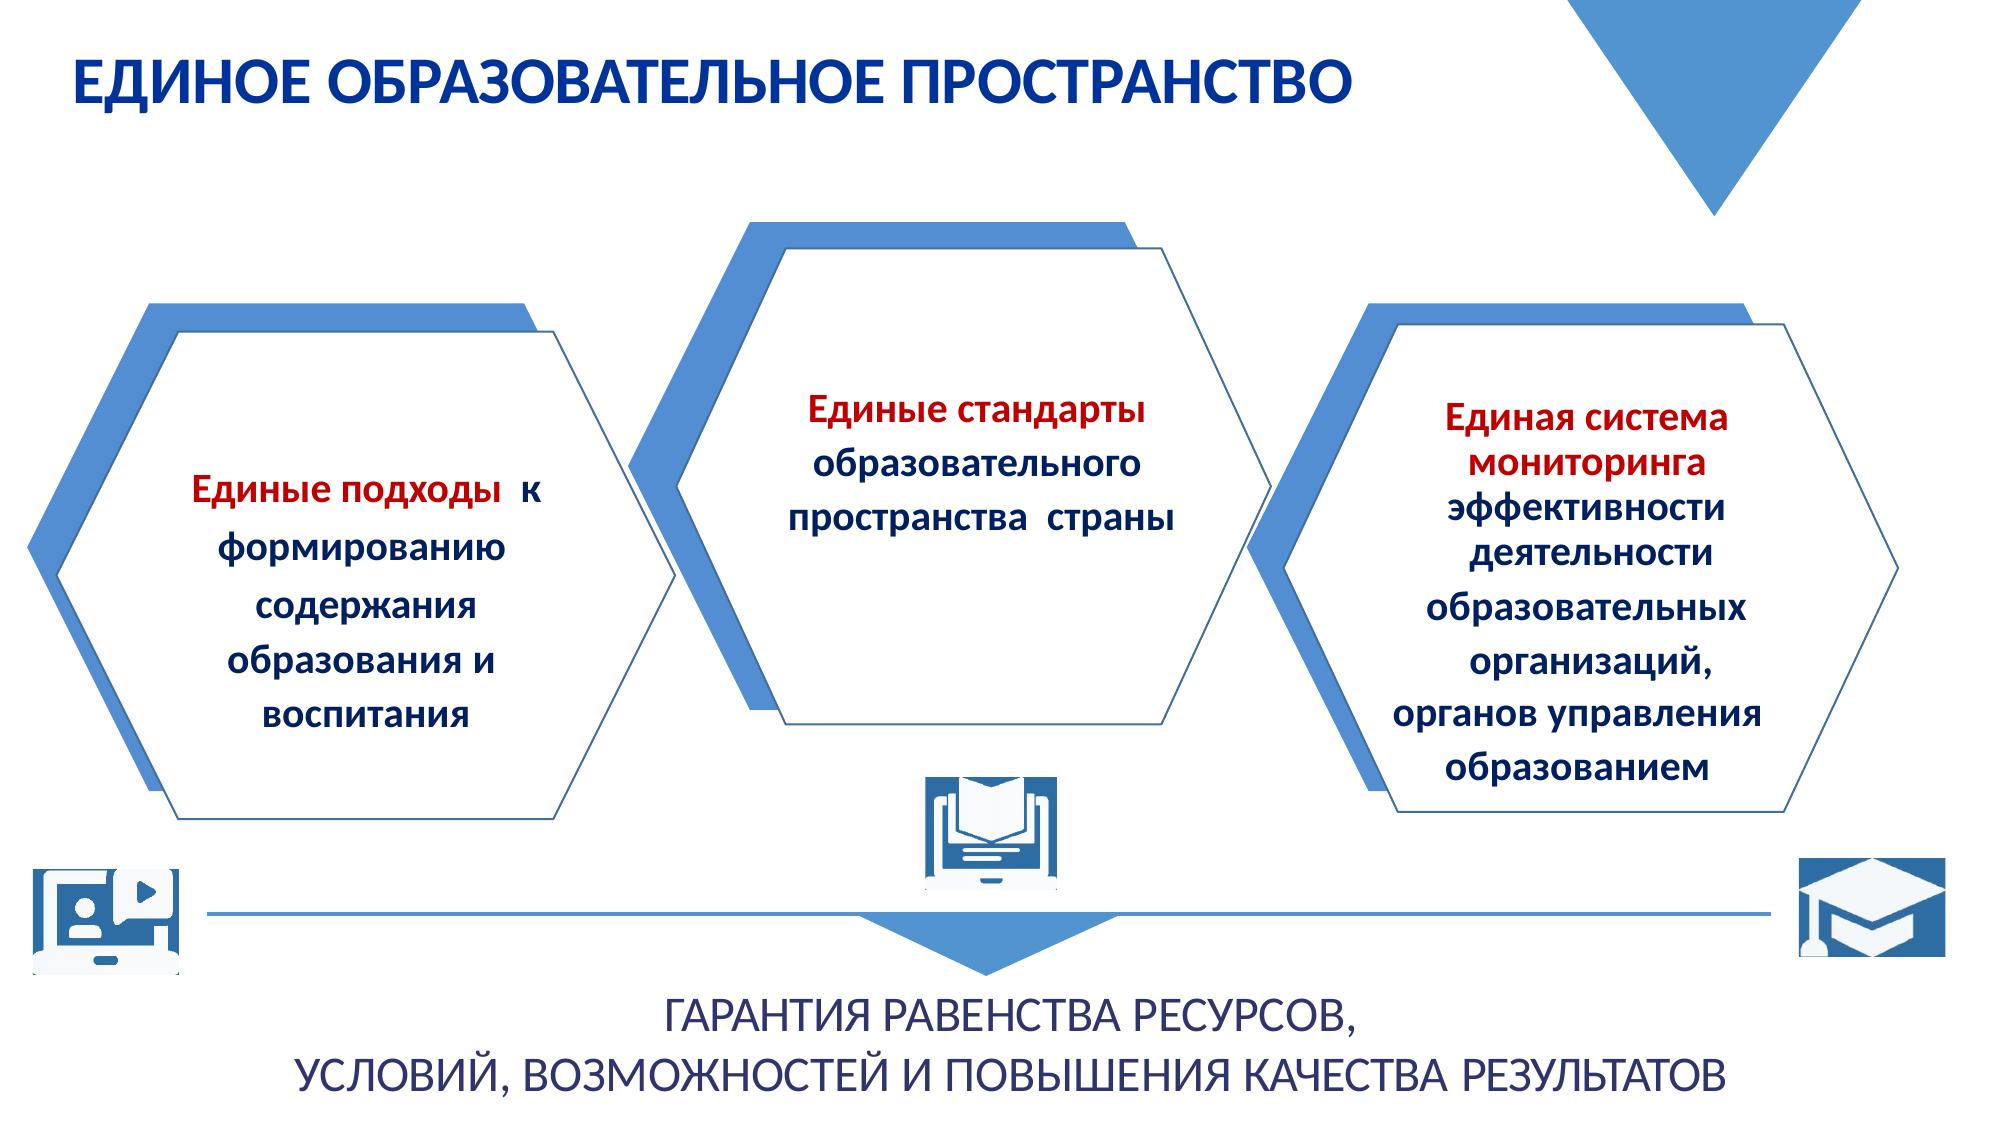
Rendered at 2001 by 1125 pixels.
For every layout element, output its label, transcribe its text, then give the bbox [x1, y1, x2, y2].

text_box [32, 0, 1946, 977]
text_box ГАРАНТИЯ РАВЕНСТВА РЕСУРСОВ, УСЛОВИЙ, ВОЗМОЖНОСТЕЙ И ПОВЫШЕНИЯ КАЧЕСТВА РЕЗУЛЬТАТОВ [105, 984, 1925, 1102]
